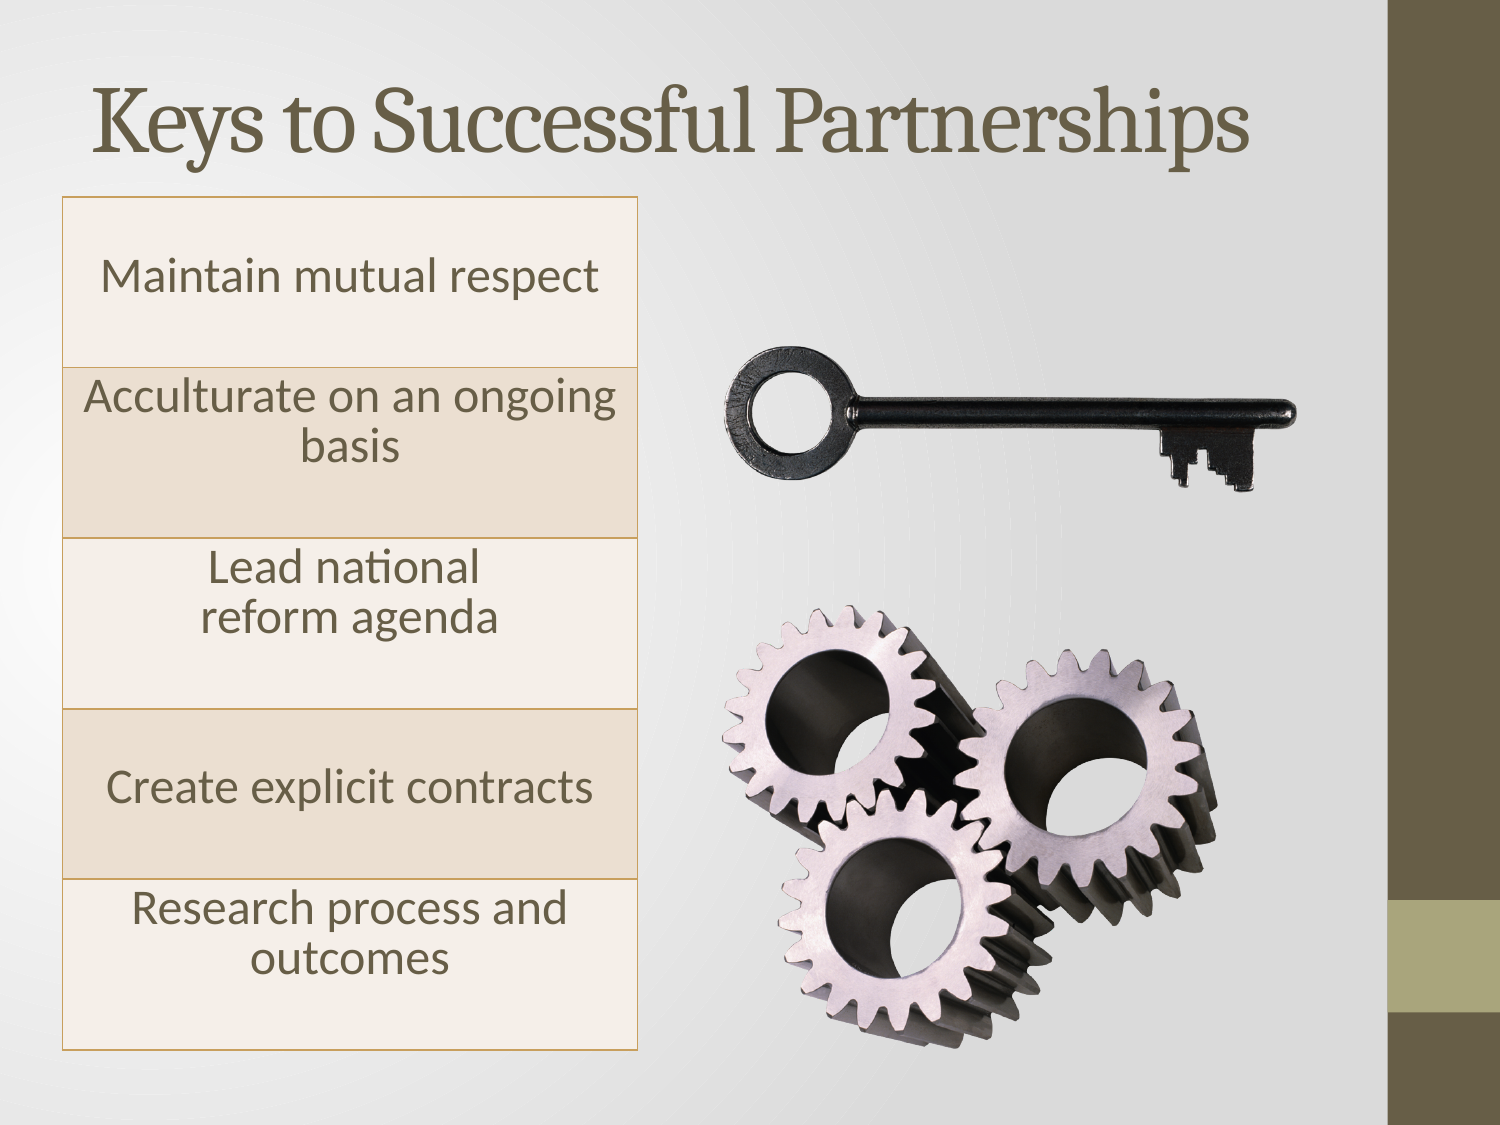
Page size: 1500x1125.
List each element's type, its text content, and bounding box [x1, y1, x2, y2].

picture [712, 597, 1226, 1056]
picture [712, 335, 1308, 503]
title Keys to Successful Partnerships [75, 45, 1325, 197]
table_header Maintain mutual respect [63, 198, 637, 367]
table_cell Research process and outcomes [63, 880, 637, 1049]
table_cell Lead national reform agenda [63, 539, 637, 708]
table_cell Acculturate on an ongoing basis [63, 368, 637, 537]
table_cell Create explicit contracts [63, 710, 637, 878]
